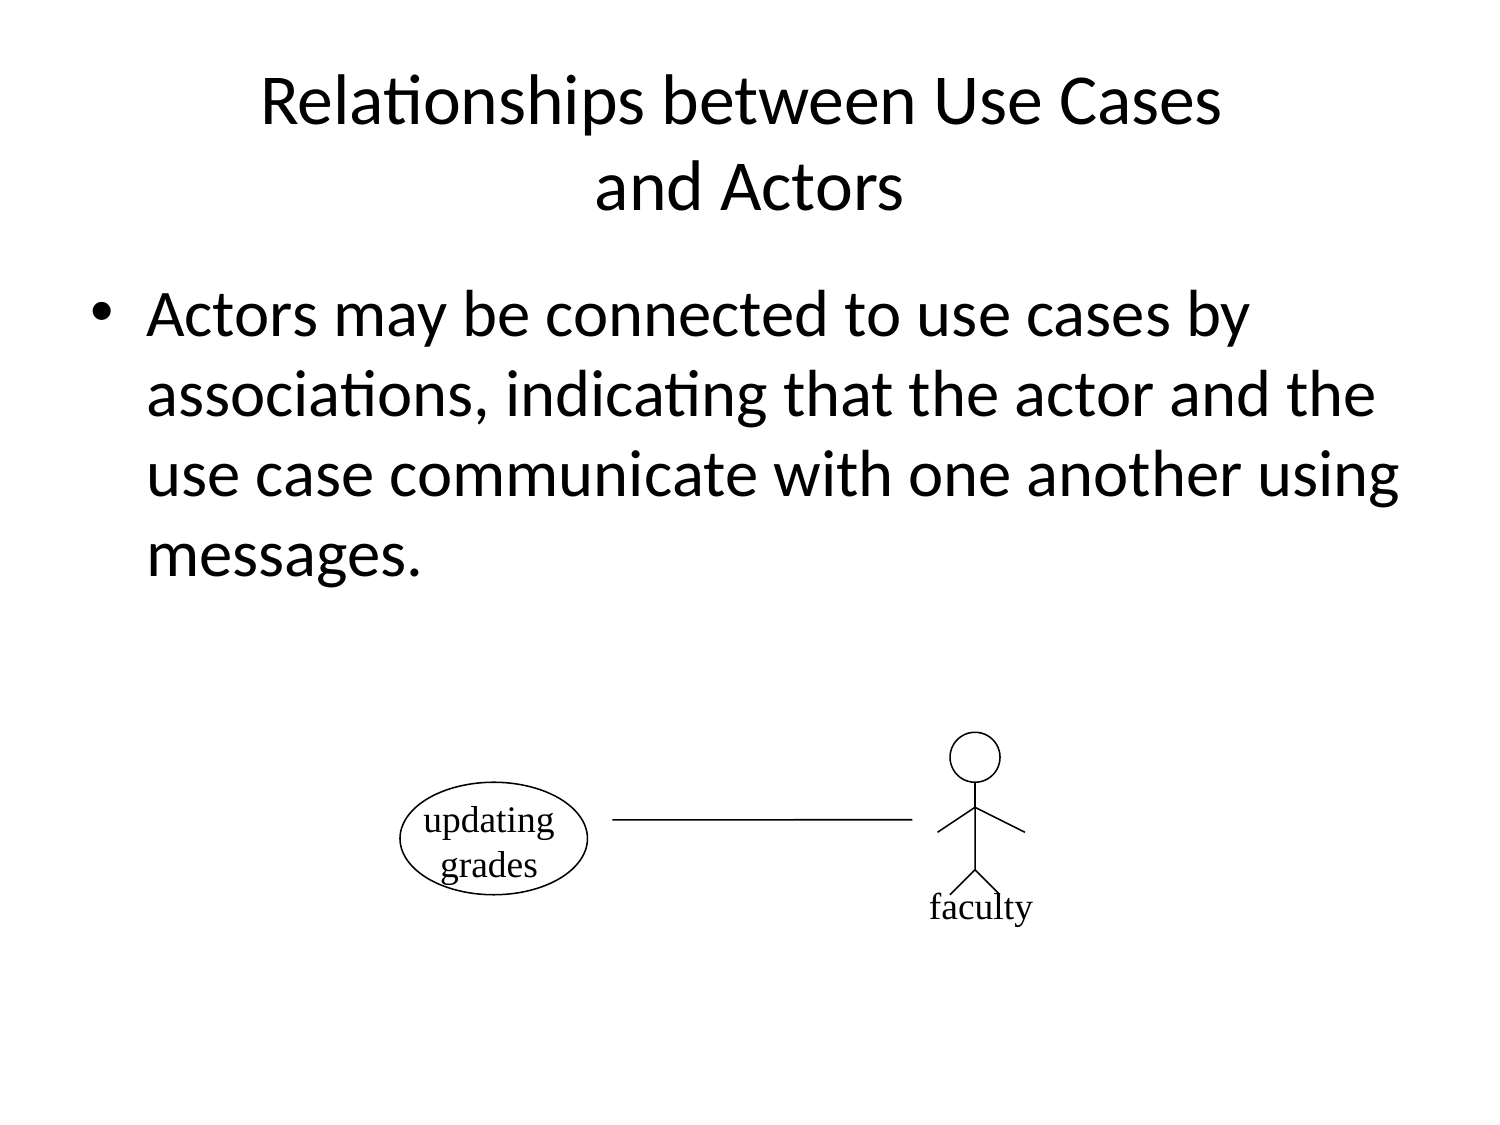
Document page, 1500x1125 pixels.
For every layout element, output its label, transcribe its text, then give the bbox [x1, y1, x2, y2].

list Actors may be connected to use cases by associations, indicating that the actor and the use case communicate with one another using messages. [75, 262, 1425, 1005]
title Relationships between Use Cases and Actors [75, 45, 1425, 233]
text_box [399, 732, 1051, 936]
